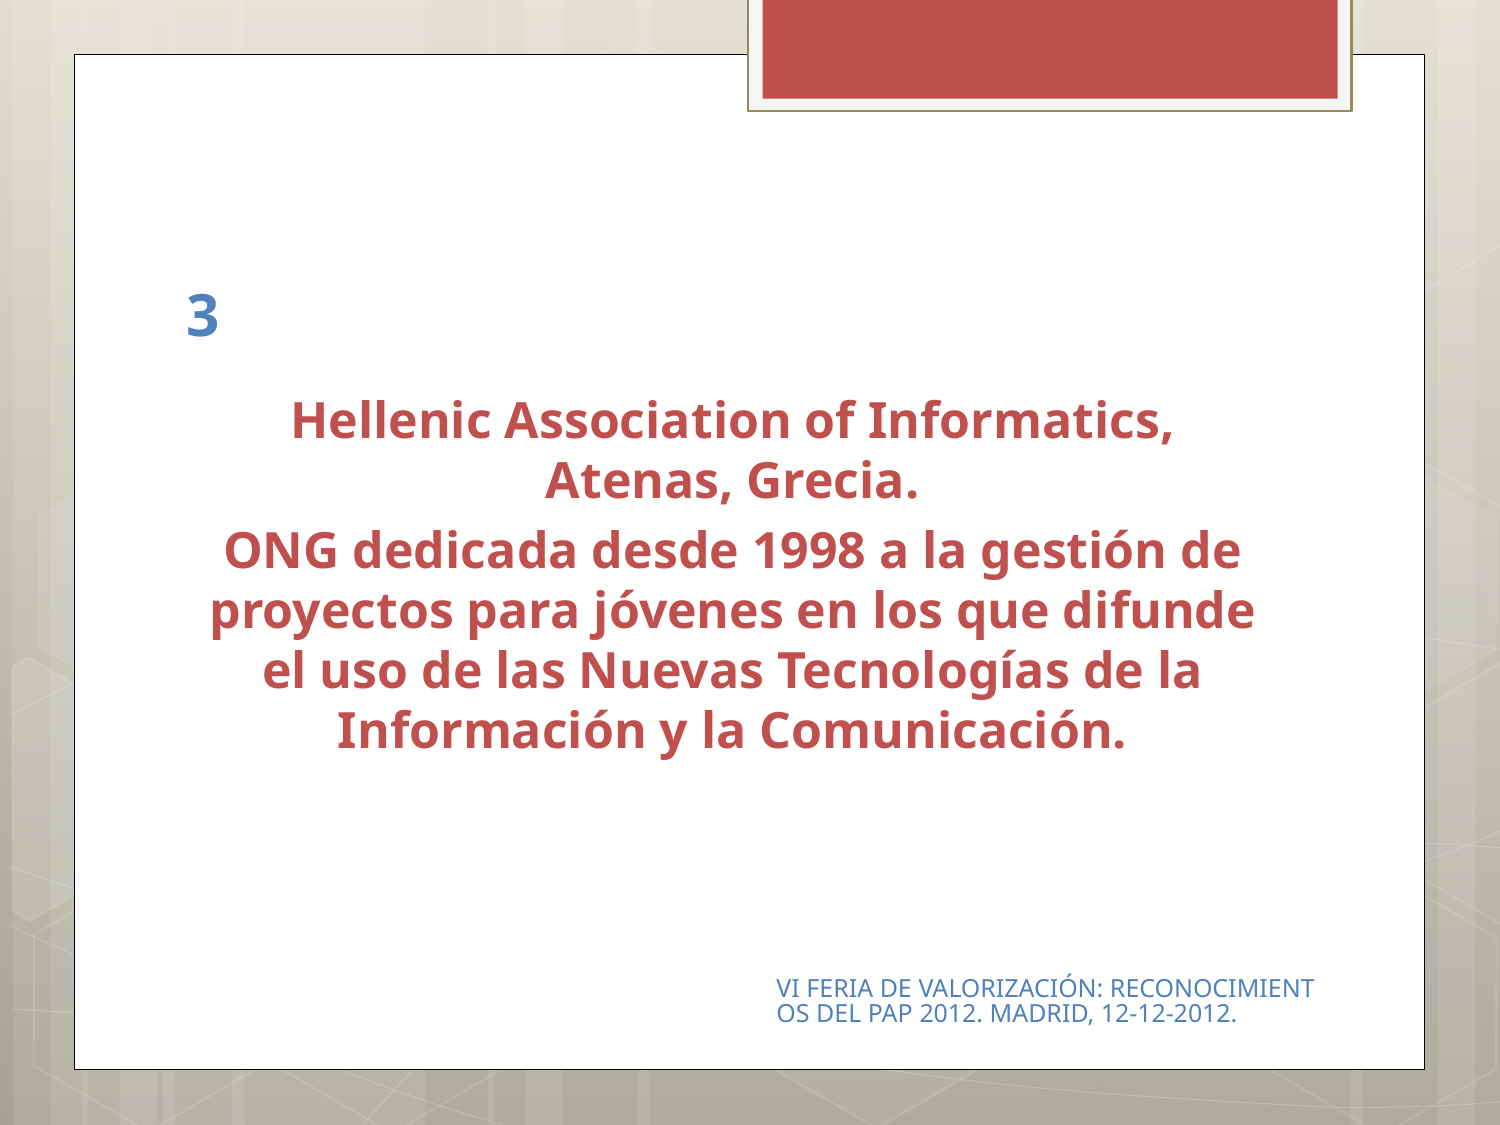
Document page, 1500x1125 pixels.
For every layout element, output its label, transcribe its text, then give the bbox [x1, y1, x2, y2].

list Hellenic Association of Informatics, Atenas, Grecia. ONG dedicada desde 1998 a la gestión de proyectos para jóvenes en los que difunde el uso de las Nuevas Tecnologías de la Información y la Comunicación. [171, 381, 1283, 957]
title 3 [171, 168, 1324, 357]
footer VI FERIA DE VALORIZACIÓN: RECONOCIMIENTOS DEL PAP 2012. MADRID, 12-12-2012. [761, 960, 1336, 1020]
